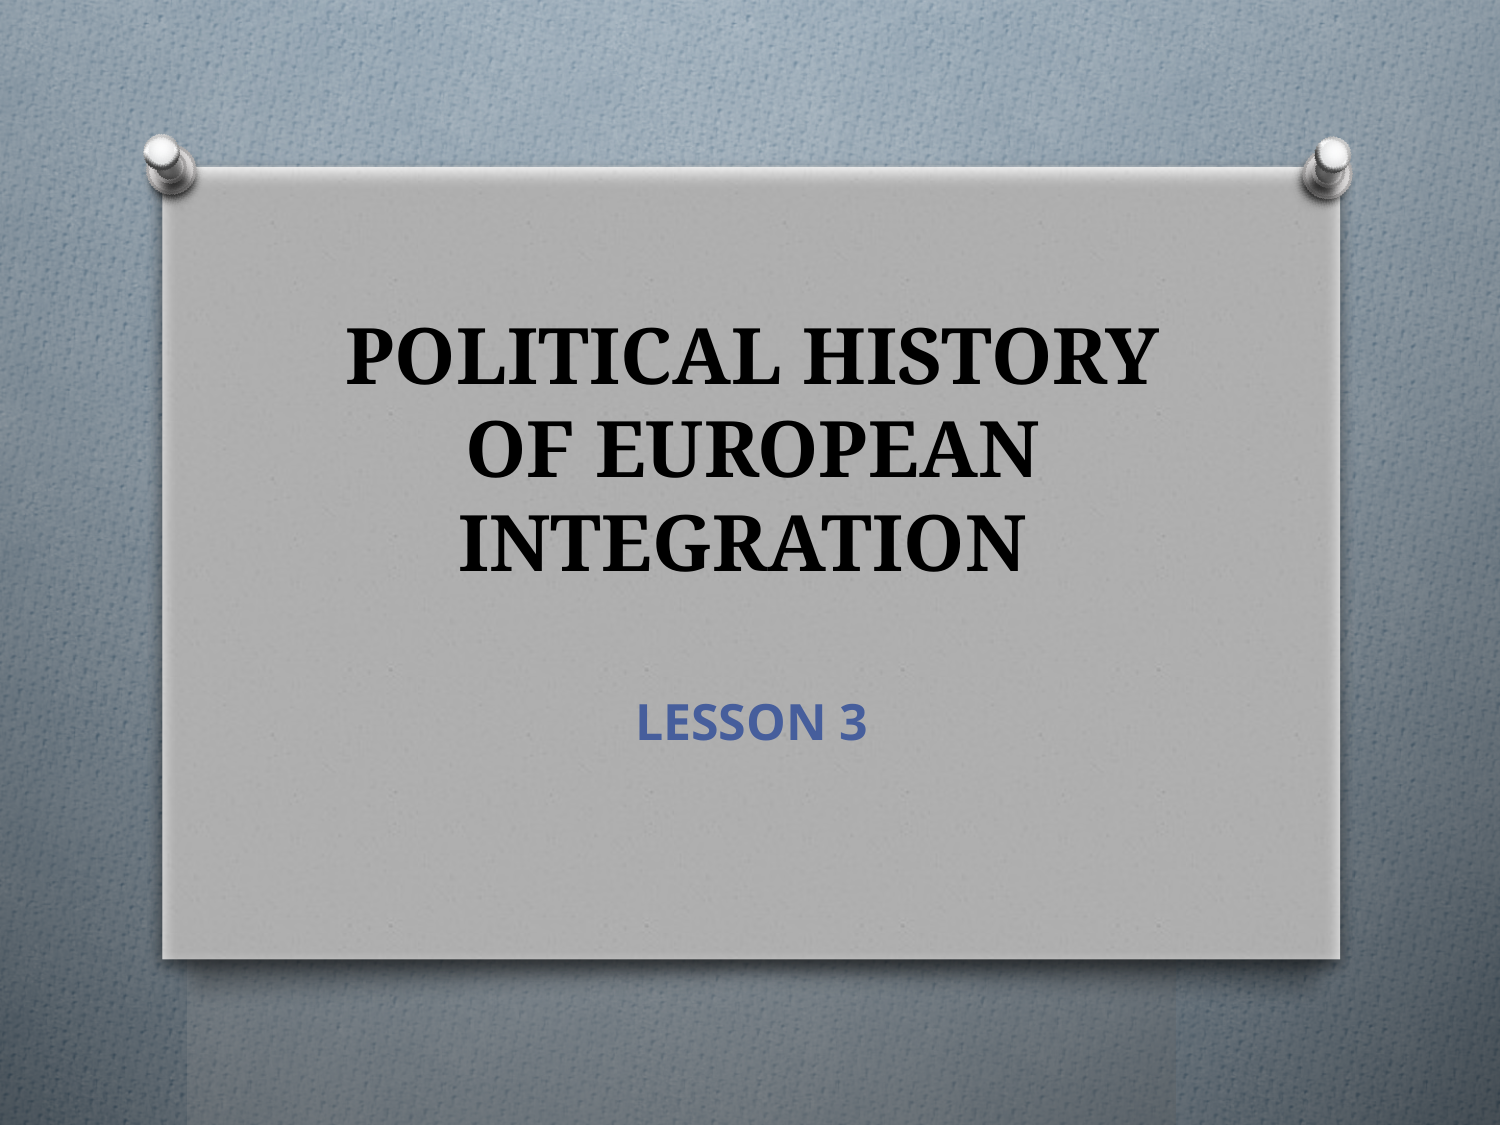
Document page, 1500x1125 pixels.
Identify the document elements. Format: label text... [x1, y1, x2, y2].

picture [112, 100, 235, 224]
picture [1274, 109, 1396, 230]
subtitle LESSON 3 [283, 612, 1221, 863]
title POLITICAL HISTORY OF EUROPEAN INTEGRATION [283, 294, 1223, 595]
